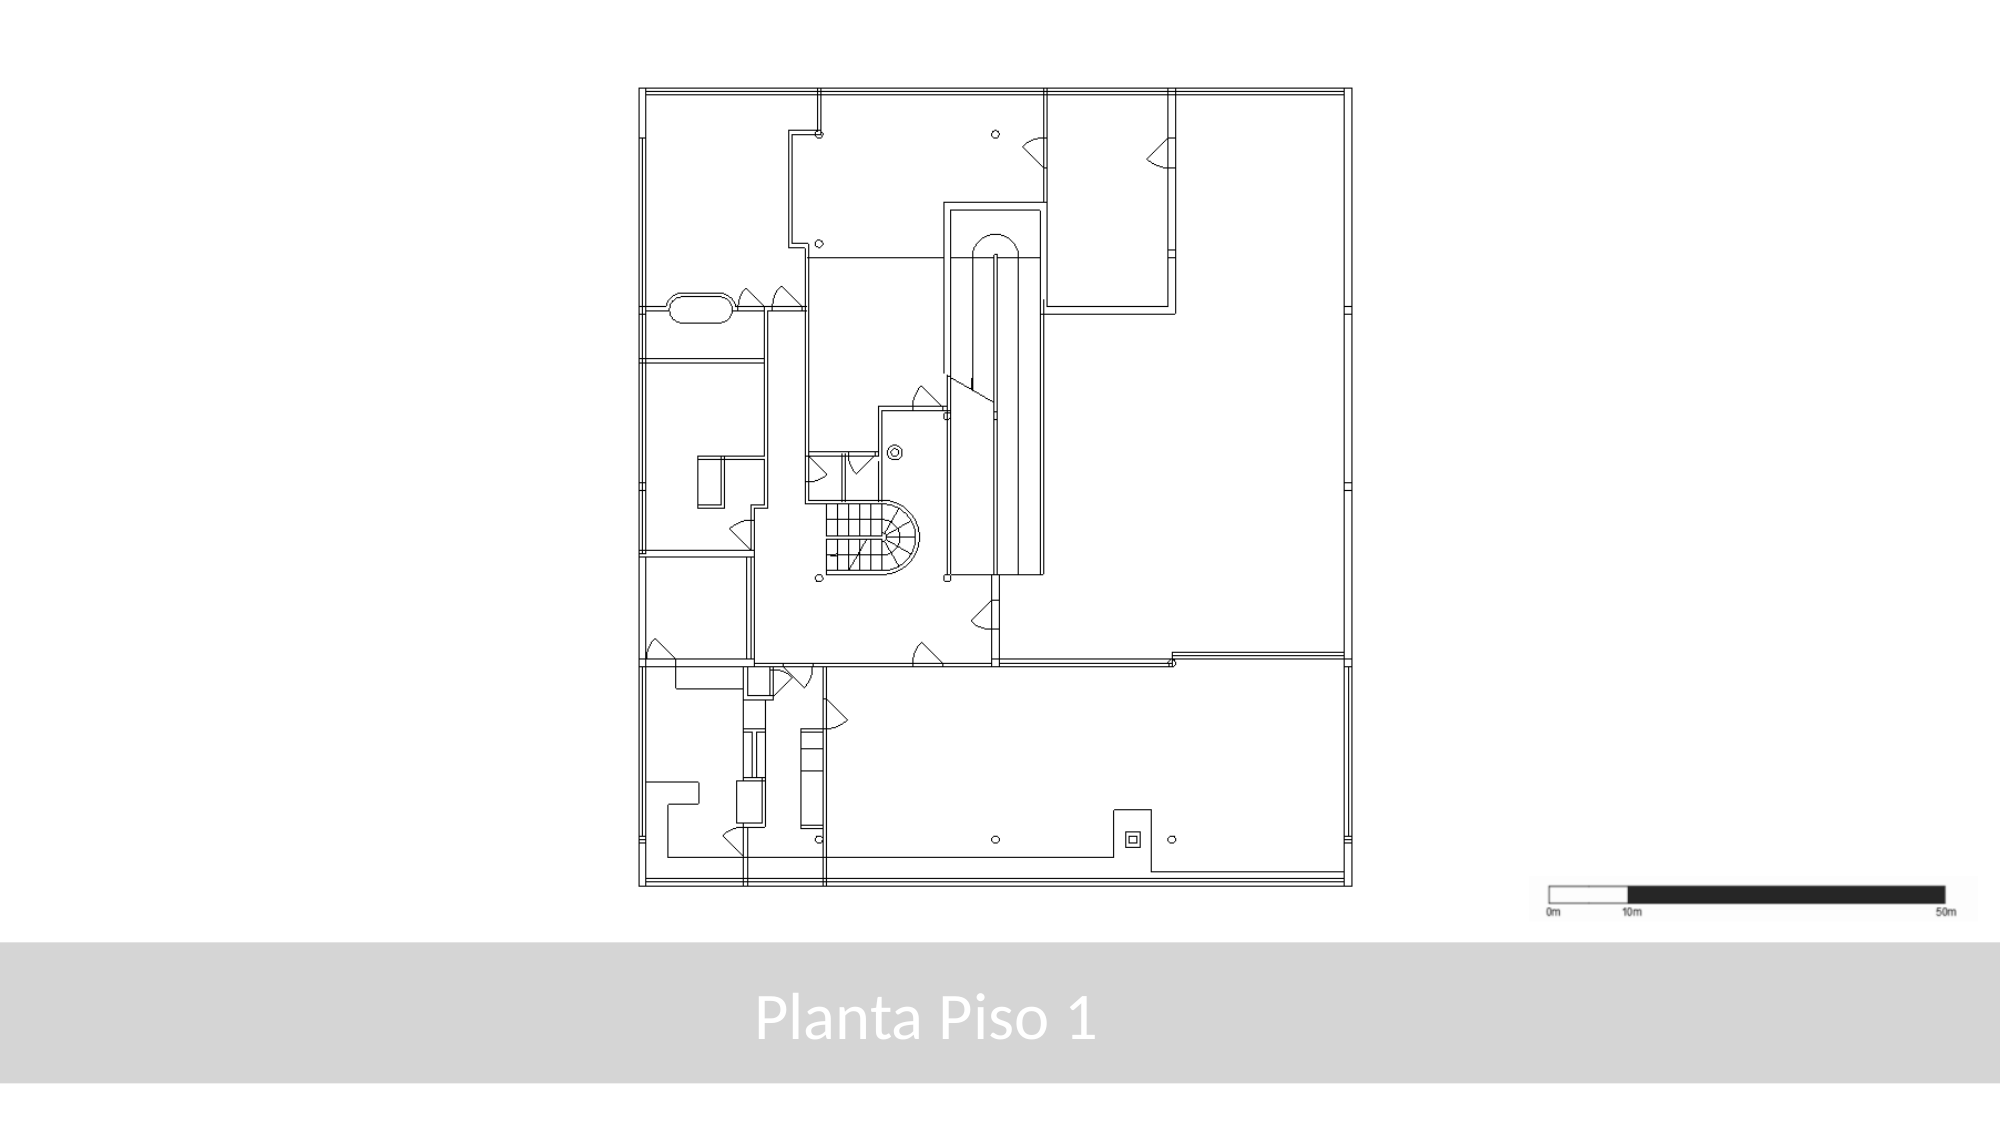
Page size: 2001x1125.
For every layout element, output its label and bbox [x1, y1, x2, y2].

text_box [0, 942, 2000, 1084]
picture [1522, 870, 1989, 930]
text_box [35, 41, 1248, 102]
picture [602, 71, 1398, 899]
